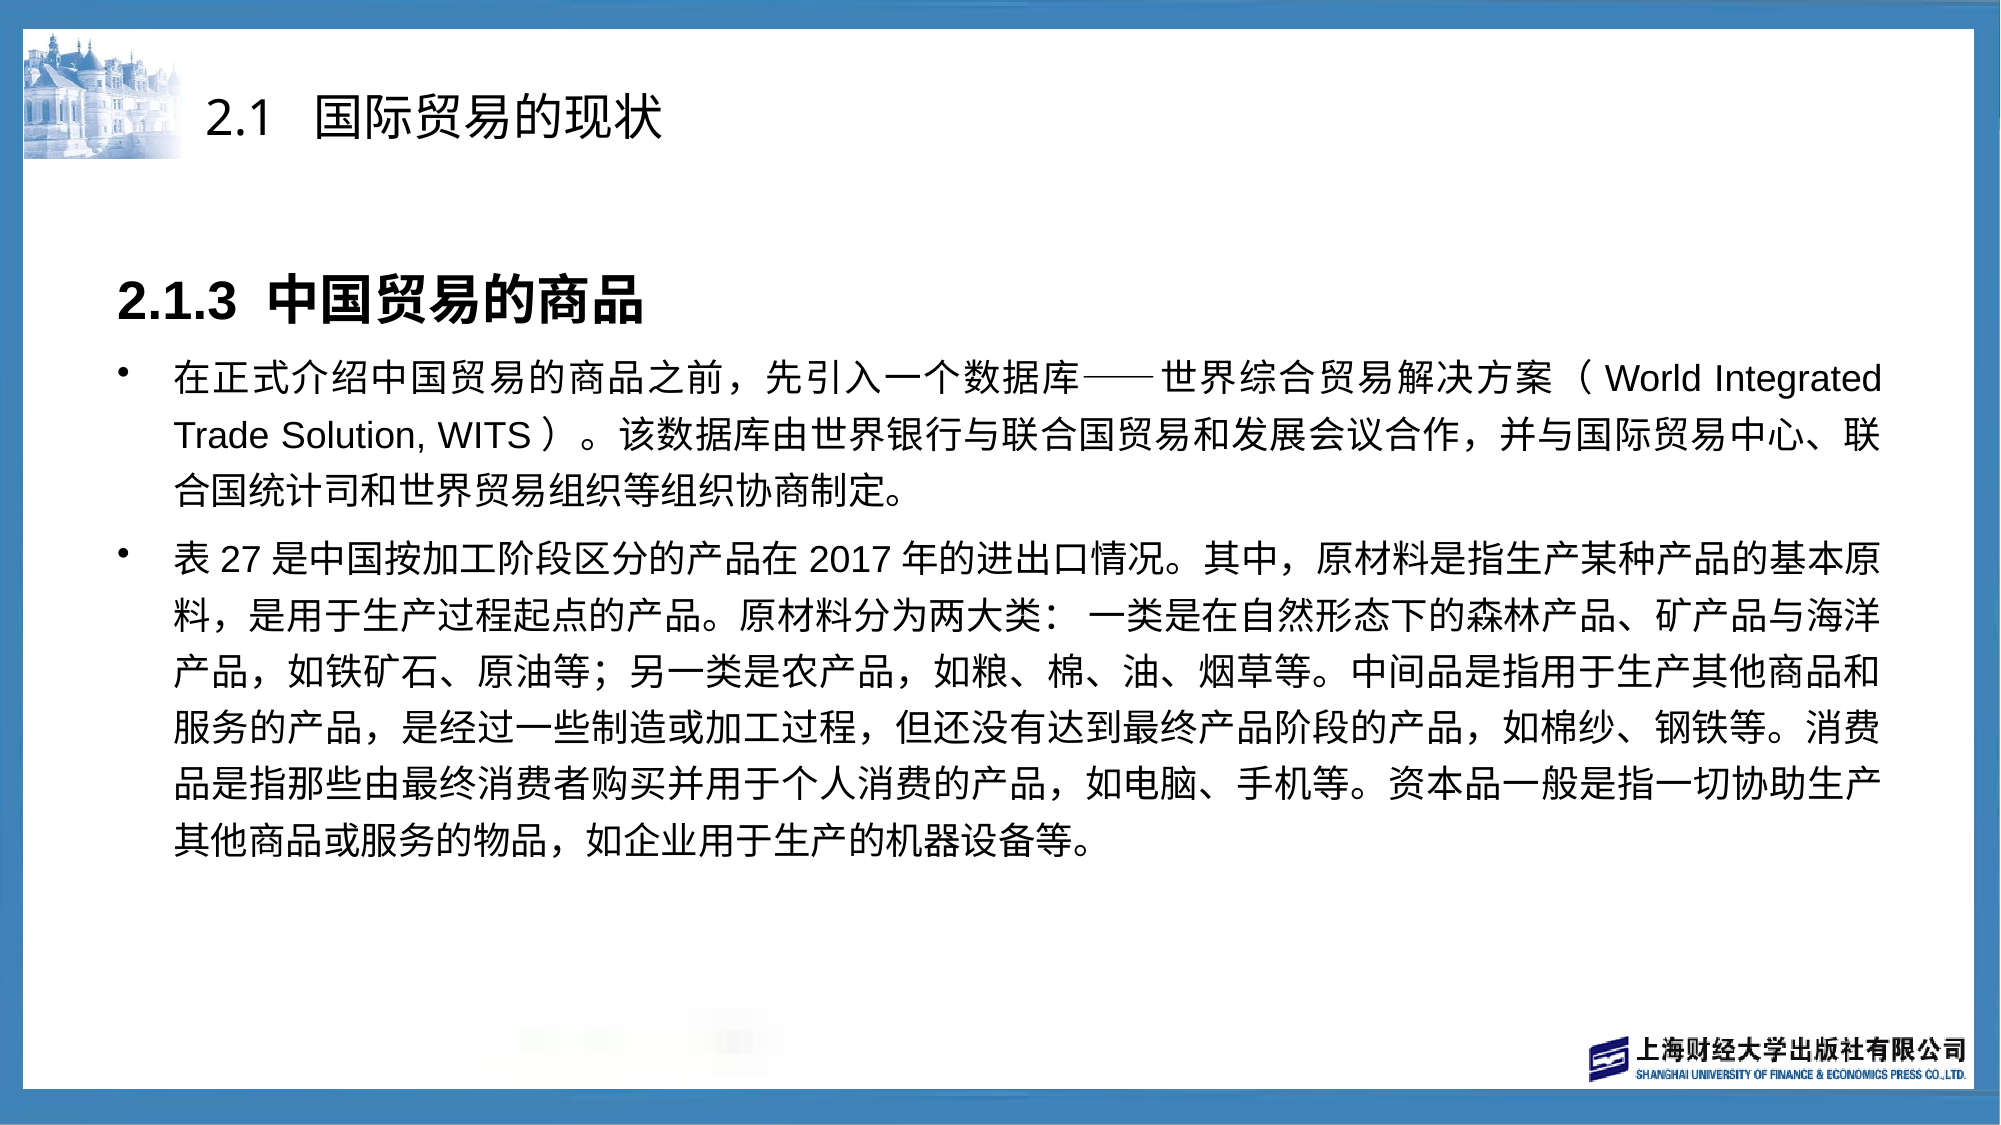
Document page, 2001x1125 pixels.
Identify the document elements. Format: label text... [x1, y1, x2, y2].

picture [0, 0, 2001, 1125]
list 2.1.3 中国贸易的商品 在正式介绍中国贸易的商品之前，先引入一个数据库——世界综合贸易解决方案（World Integrated Trade Solution, WITS）。该数据库由世界银行与联合国贸易和发展会议合作，并与国际贸易中心、联合国统计司和世界贸易组织等组织协商制定。 表27是中国按加工阶段区分的产品在2017年的进出口情况。其中，原材料是指生产某种产品的基本原料，是用于生产过程起点的产品。原材料分为两大类： 一类是在自然形态下的森林产品、矿产品与海洋产品，如铁矿石、原油等；另一类是农产品，如粮、棉、油、烟草等。中间品是指用于生产其他商品和服务的产品，是经过一些制造或加工过程，但还没有达到最终产品阶段的产品，如棉纱、钢铁等。消费品是指那些由最终消费者购买并用于个人消费的产品，如电脑、手机等。资本品一般是指一切协助生产其他商品或服务的物品，如企业用于生产的机器设备等。 [102, 241, 1898, 1065]
title 2.1 国际贸易的现状 [190, 64, 1547, 168]
